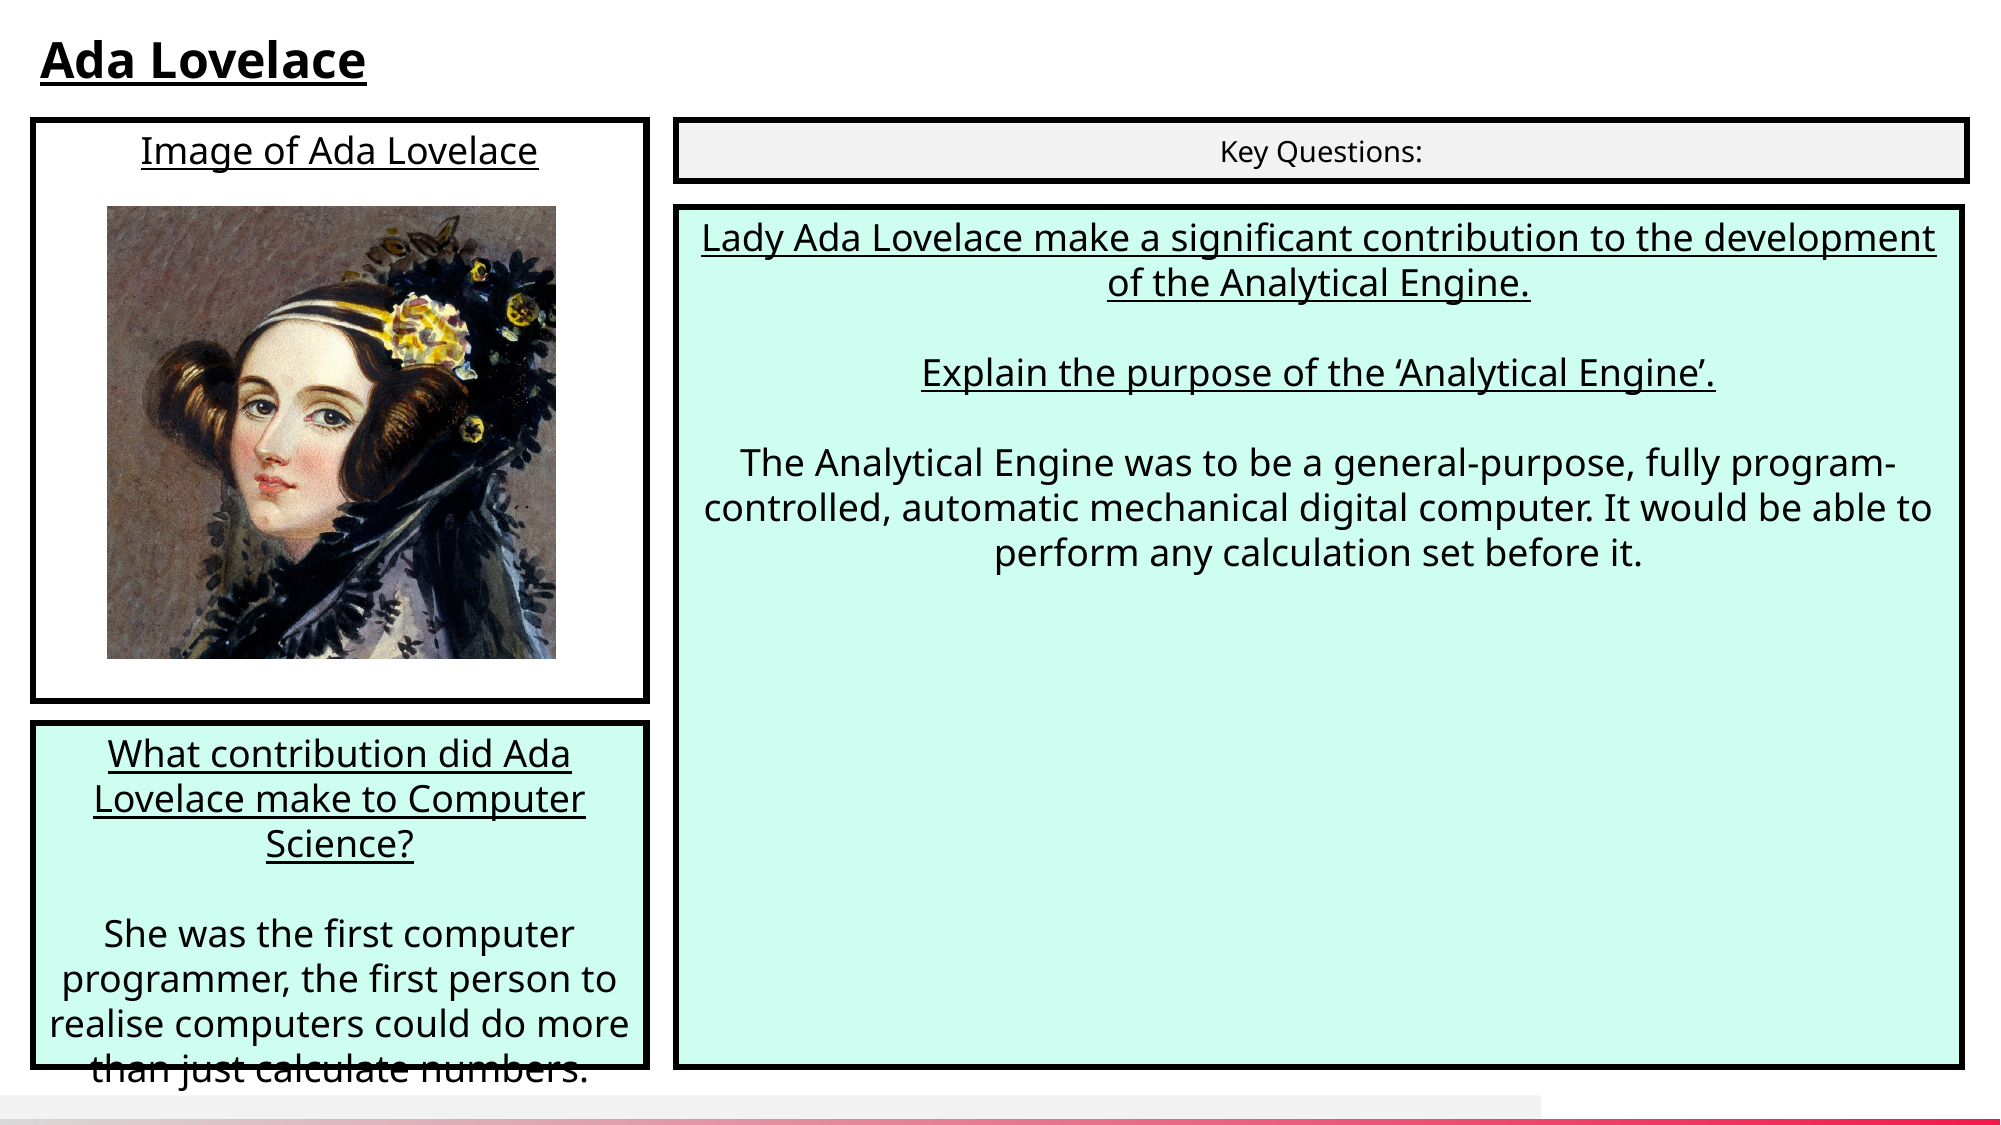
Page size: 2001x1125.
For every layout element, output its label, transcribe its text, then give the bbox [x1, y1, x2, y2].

text_box Key Questions: [675, 119, 1968, 182]
picture [107, 206, 556, 659]
text_box What contribution did Ada Lovelace make to Computer Science? She was the first computer programmer, the first person to realise computers could do more than just calculate numbers. [32, 722, 648, 1068]
text_box Lady Ada Lovelace make a significant contribution to the development of the Analytical Engine. Explain the purpose of the ‘Analytical Engine’. The Analytical Engine was to be a general-purpose, fully program-controlled, automatic mechanical digital computer. It would be able to perform any calculation set before it. [675, 206, 1963, 1068]
text_box Ada Lovelace [25, 21, 1095, 96]
text_box Image of Ada Lovelace [32, 119, 648, 702]
